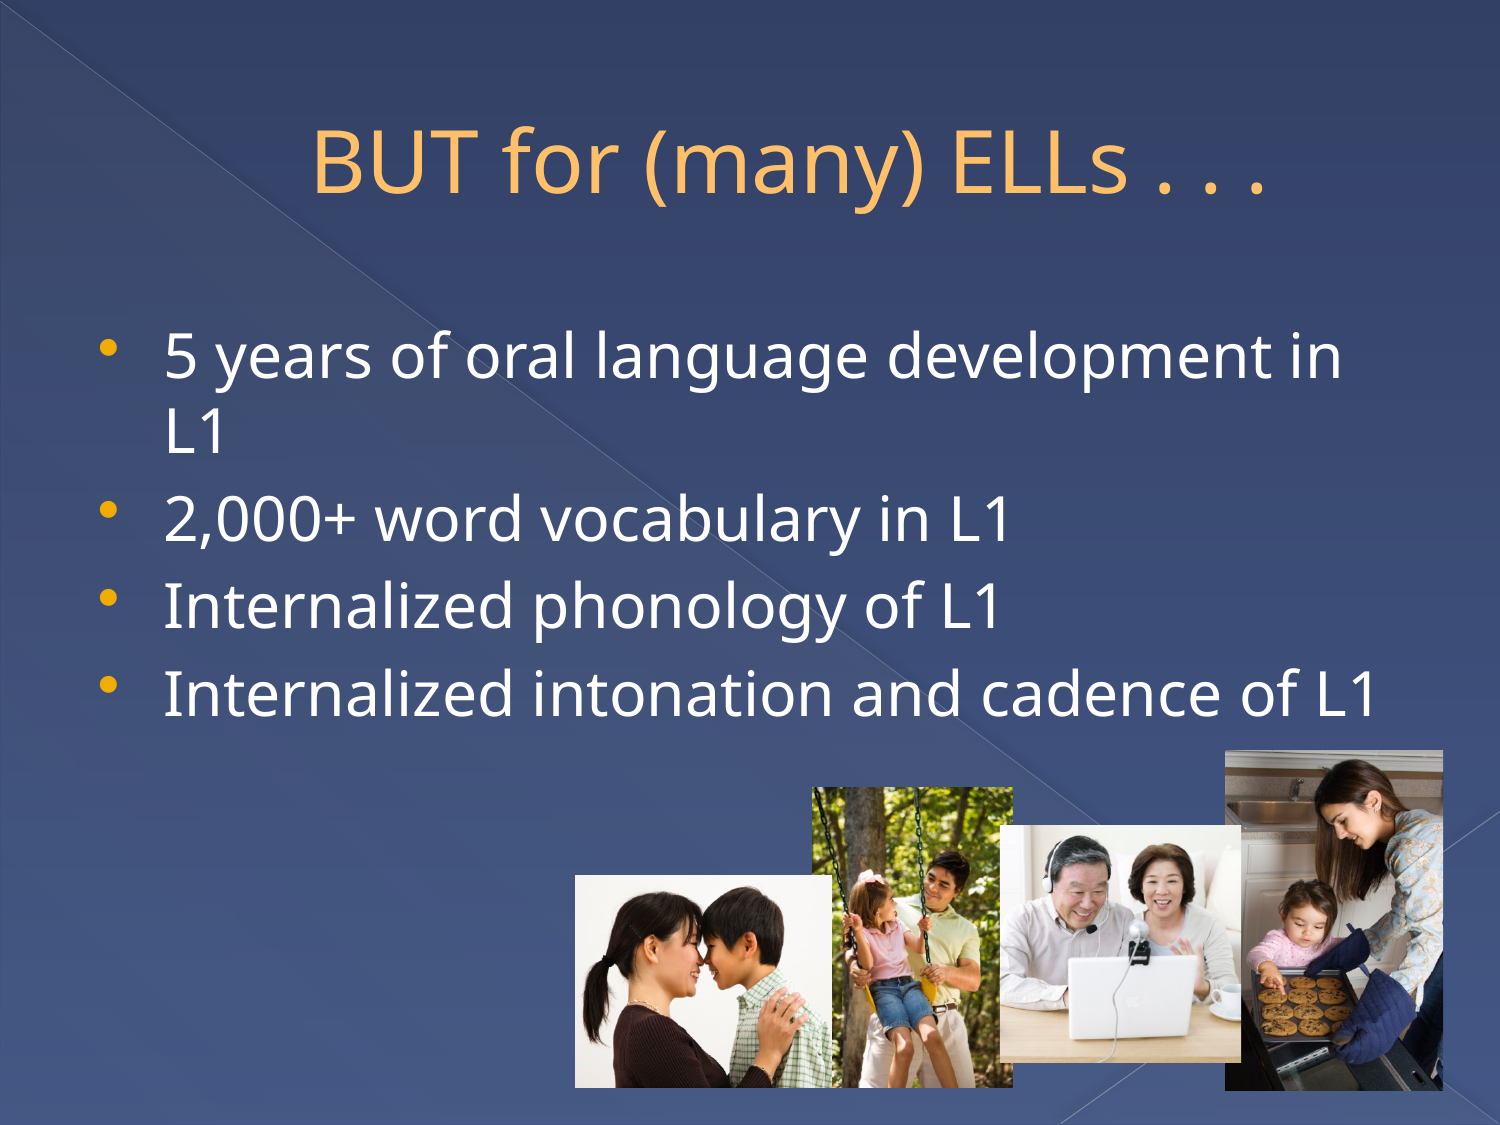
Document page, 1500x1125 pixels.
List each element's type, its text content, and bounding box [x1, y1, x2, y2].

list 5 years of oral language development in L1 2,000+ word vocabulary in L1 Internalized phonology of L1 Internalized intonation and cadence of L1 [75, 308, 1425, 1059]
title BUT for (many) ELLs . . . [75, 43, 1425, 274]
picture [574, 749, 1444, 1091]
